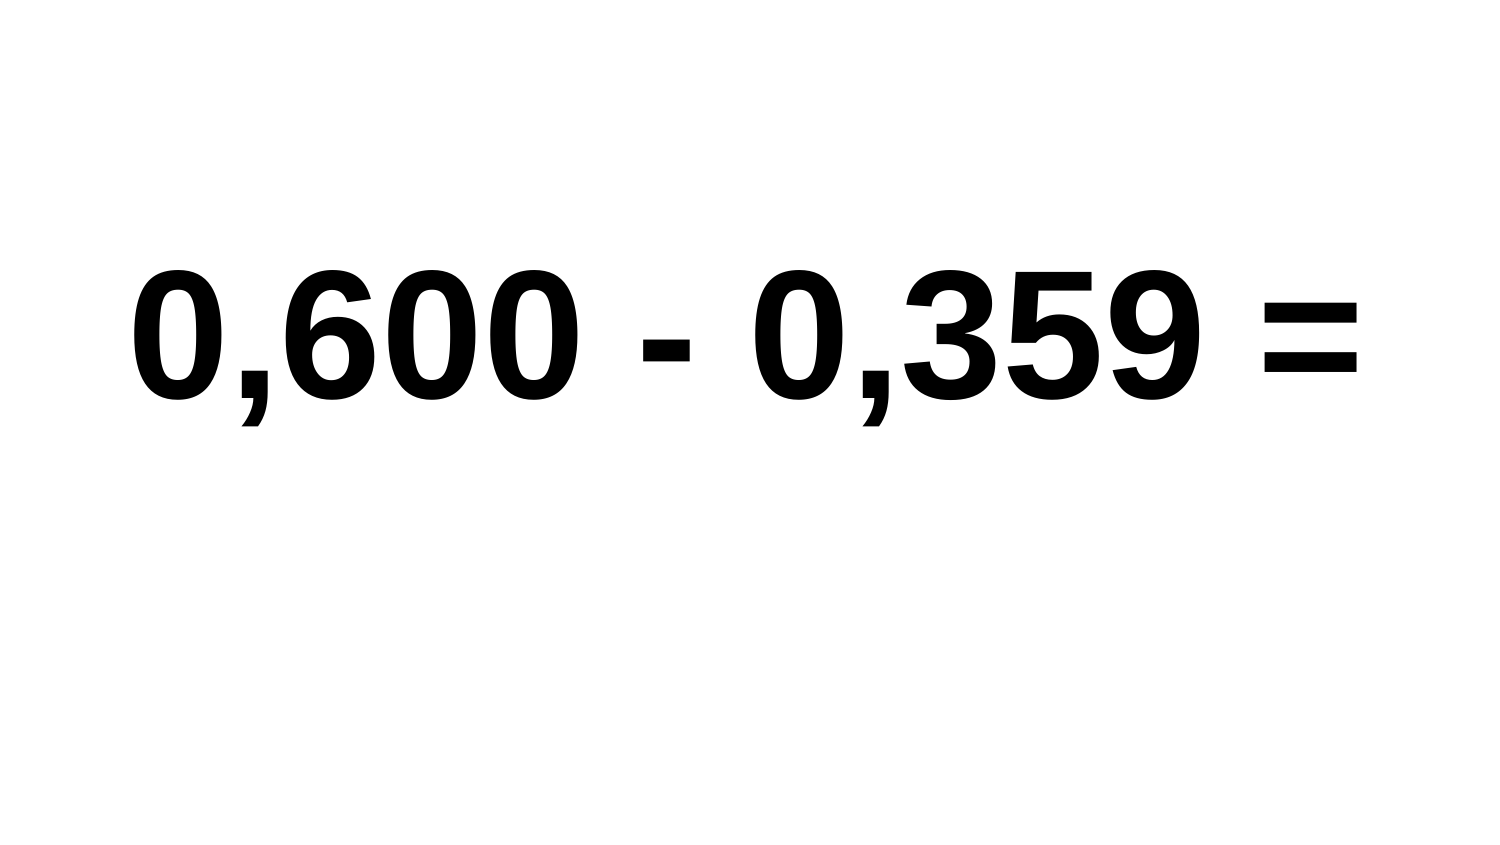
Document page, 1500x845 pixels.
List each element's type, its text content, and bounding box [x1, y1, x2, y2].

text_box 0,600 - 0,359 = [112, 259, 1388, 450]
